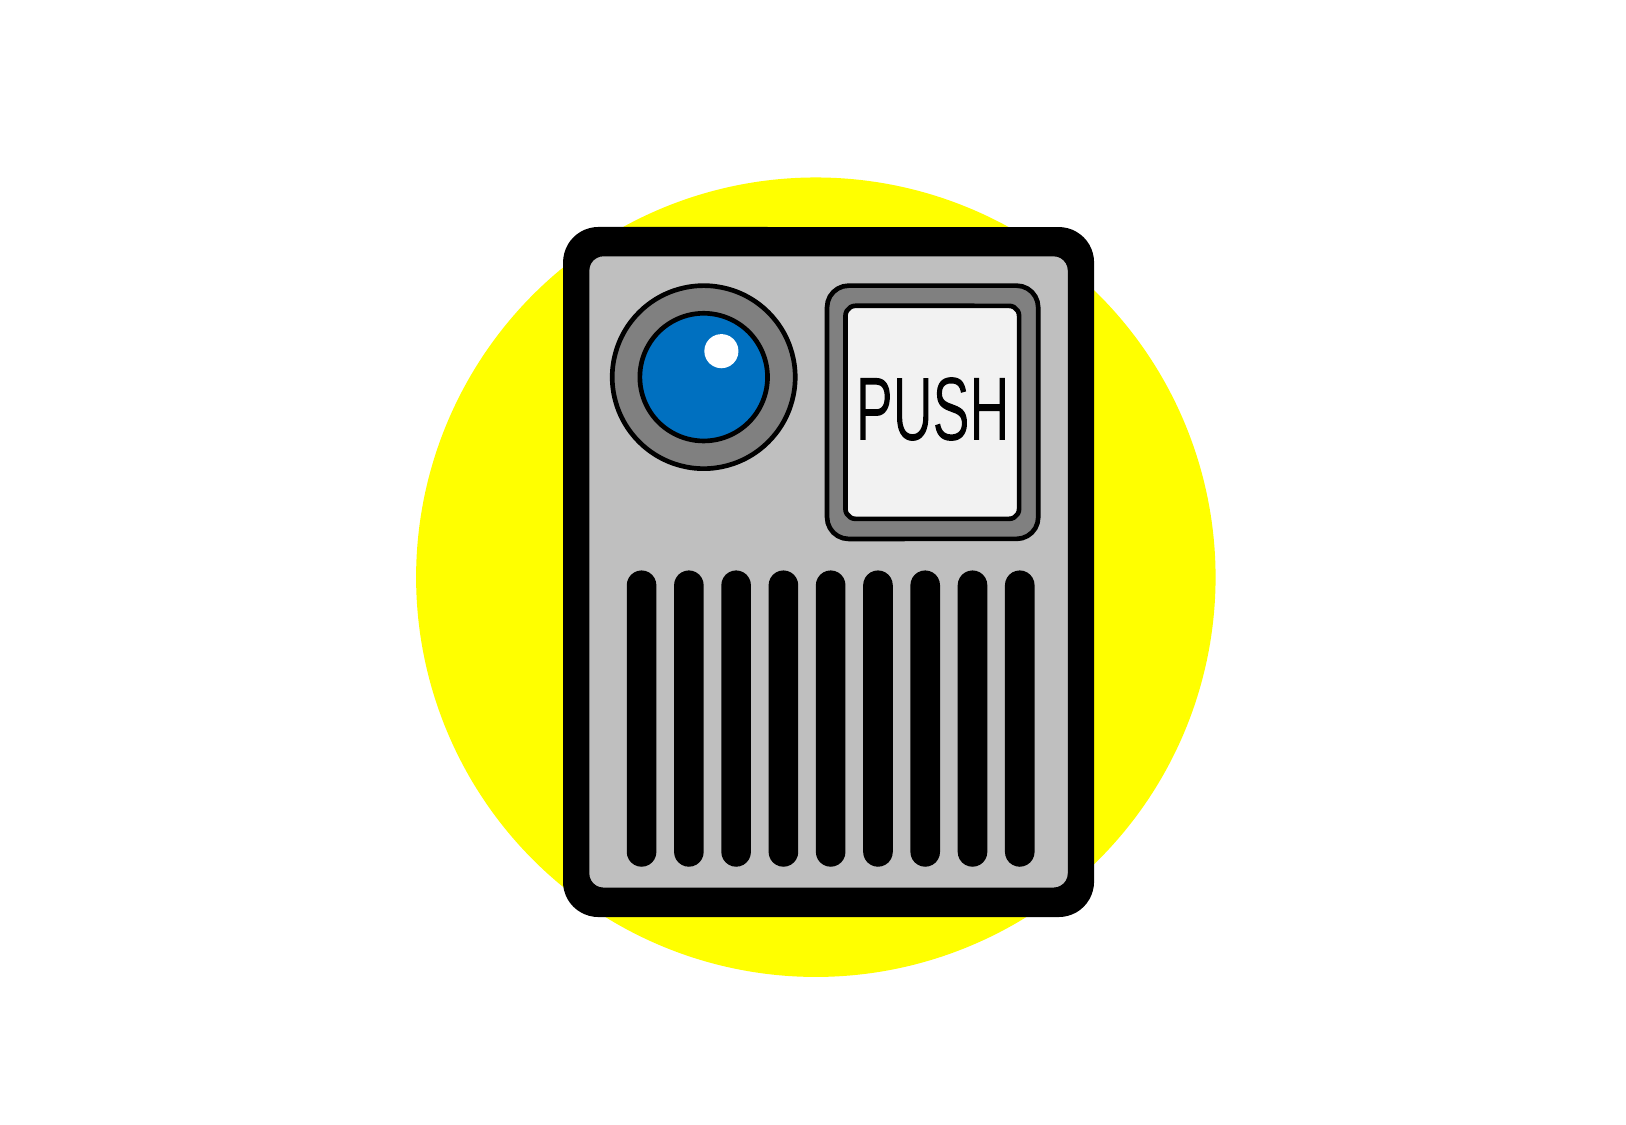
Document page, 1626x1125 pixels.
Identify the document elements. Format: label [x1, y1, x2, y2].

text_box [415, 177, 1216, 978]
